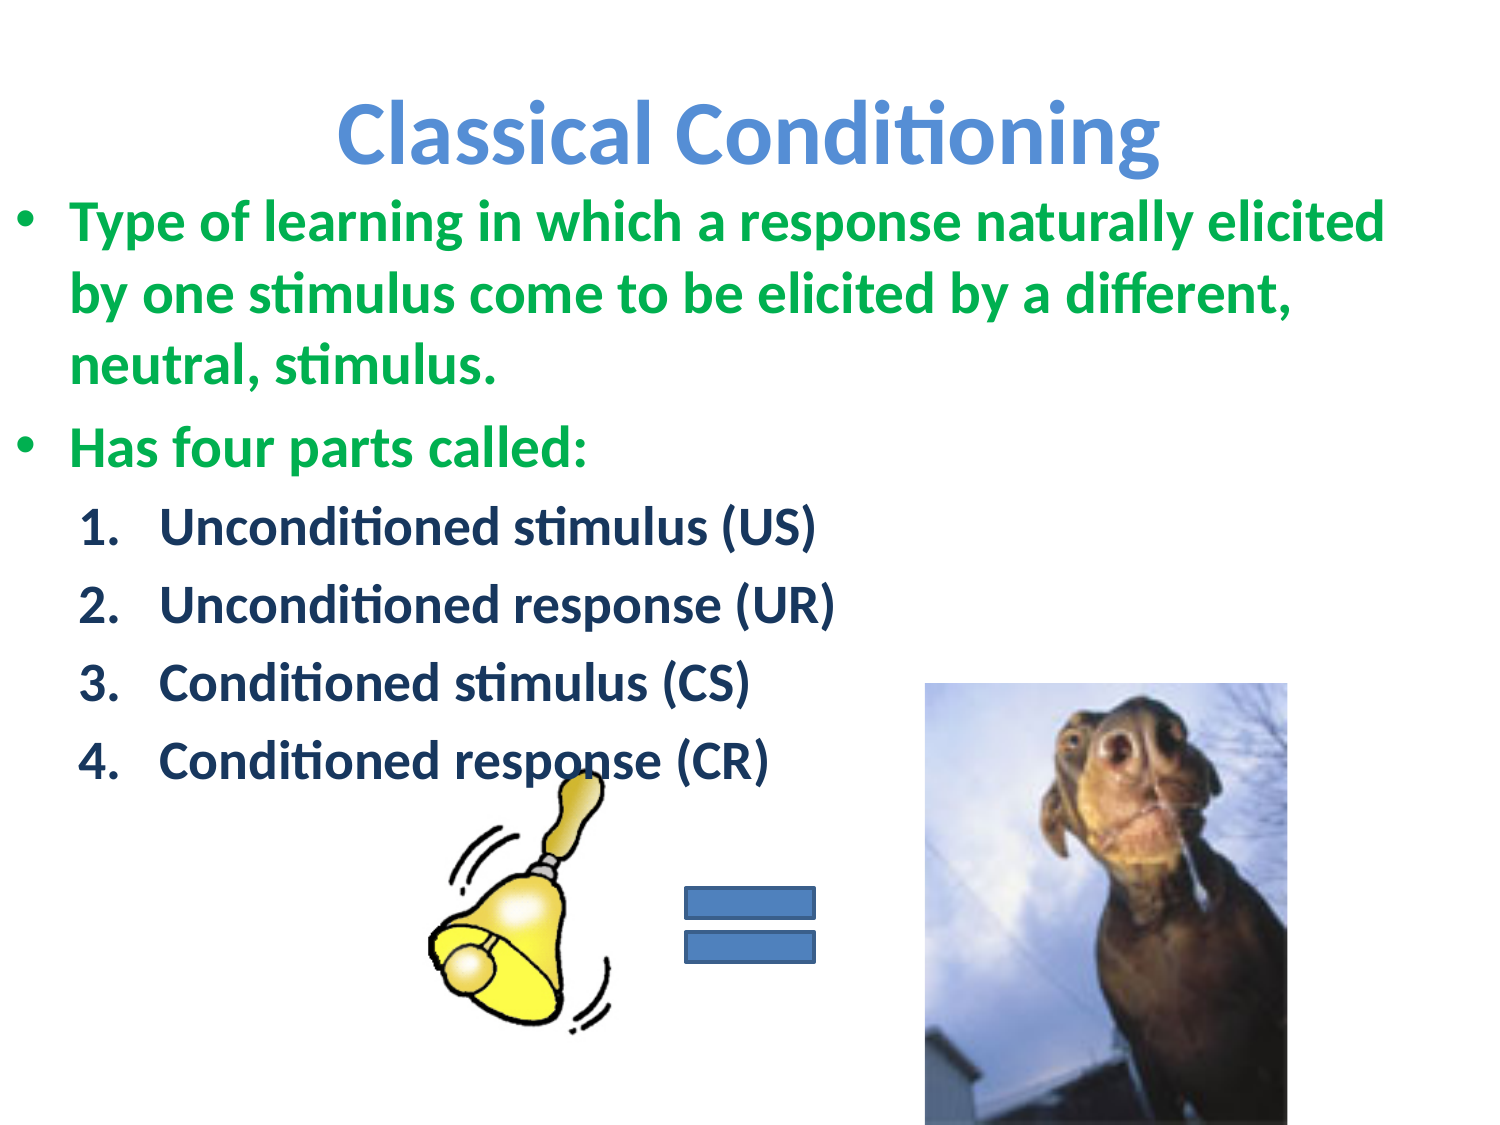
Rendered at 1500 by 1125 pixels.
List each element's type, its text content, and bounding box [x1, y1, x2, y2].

text_box [704, 930, 816, 964]
text_box [704, 886, 816, 920]
picture [924, 682, 1288, 1125]
title Classical Conditioning [75, 43, 1425, 174]
list Type of learning in which a response naturally elicited by one stimulus come to be elicited by a different, neutral, stimulus. Has four parts called: Unconditioned stimulus (US) Unconditioned response (UR) Conditioned stimulus (CS) Conditioned response (CR) [0, 174, 1438, 800]
picture [374, 749, 701, 1066]
